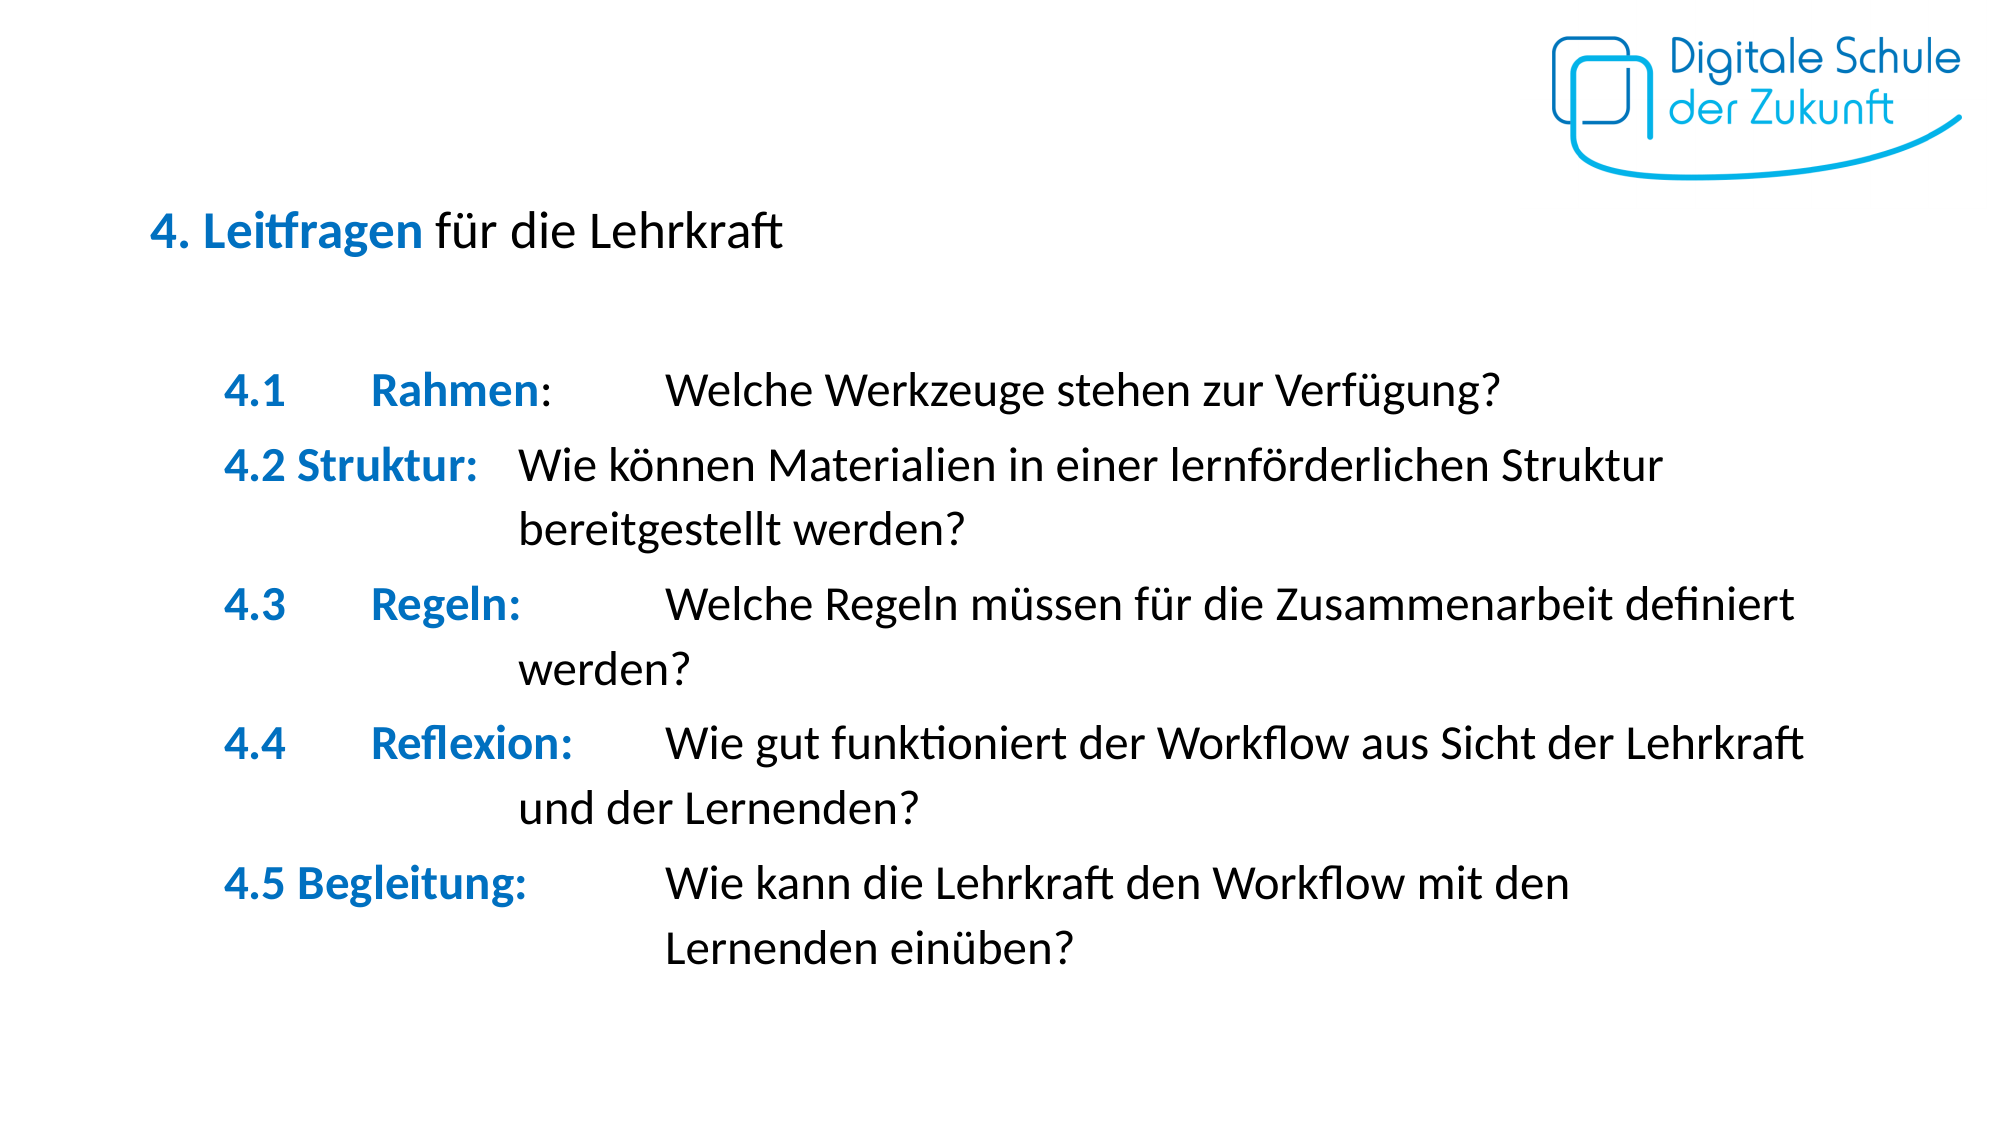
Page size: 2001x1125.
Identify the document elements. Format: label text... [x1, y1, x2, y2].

picture [1520, 0, 1987, 209]
list 4. Leitfragen für die Lehrkraft 4.1 Rahmen: Welche Werkzeuge stehen zur Verfügung? 4.2 Struktur: Wie können Materialien in einer lernförderlichen Struktur bereitgestellt werden? 4.3 Regeln: Welche Regeln müssen für die Zusammenarbeit definiert werden? 4.4 Reflexion: Wie gut funktioniert der Workflow aus Sicht der Lehrkraft und der Lernenden? 4.5 Begleitung: Wie kann die Lehrkraft den Workflow mit den Lernenden einüben? [135, 143, 1939, 982]
